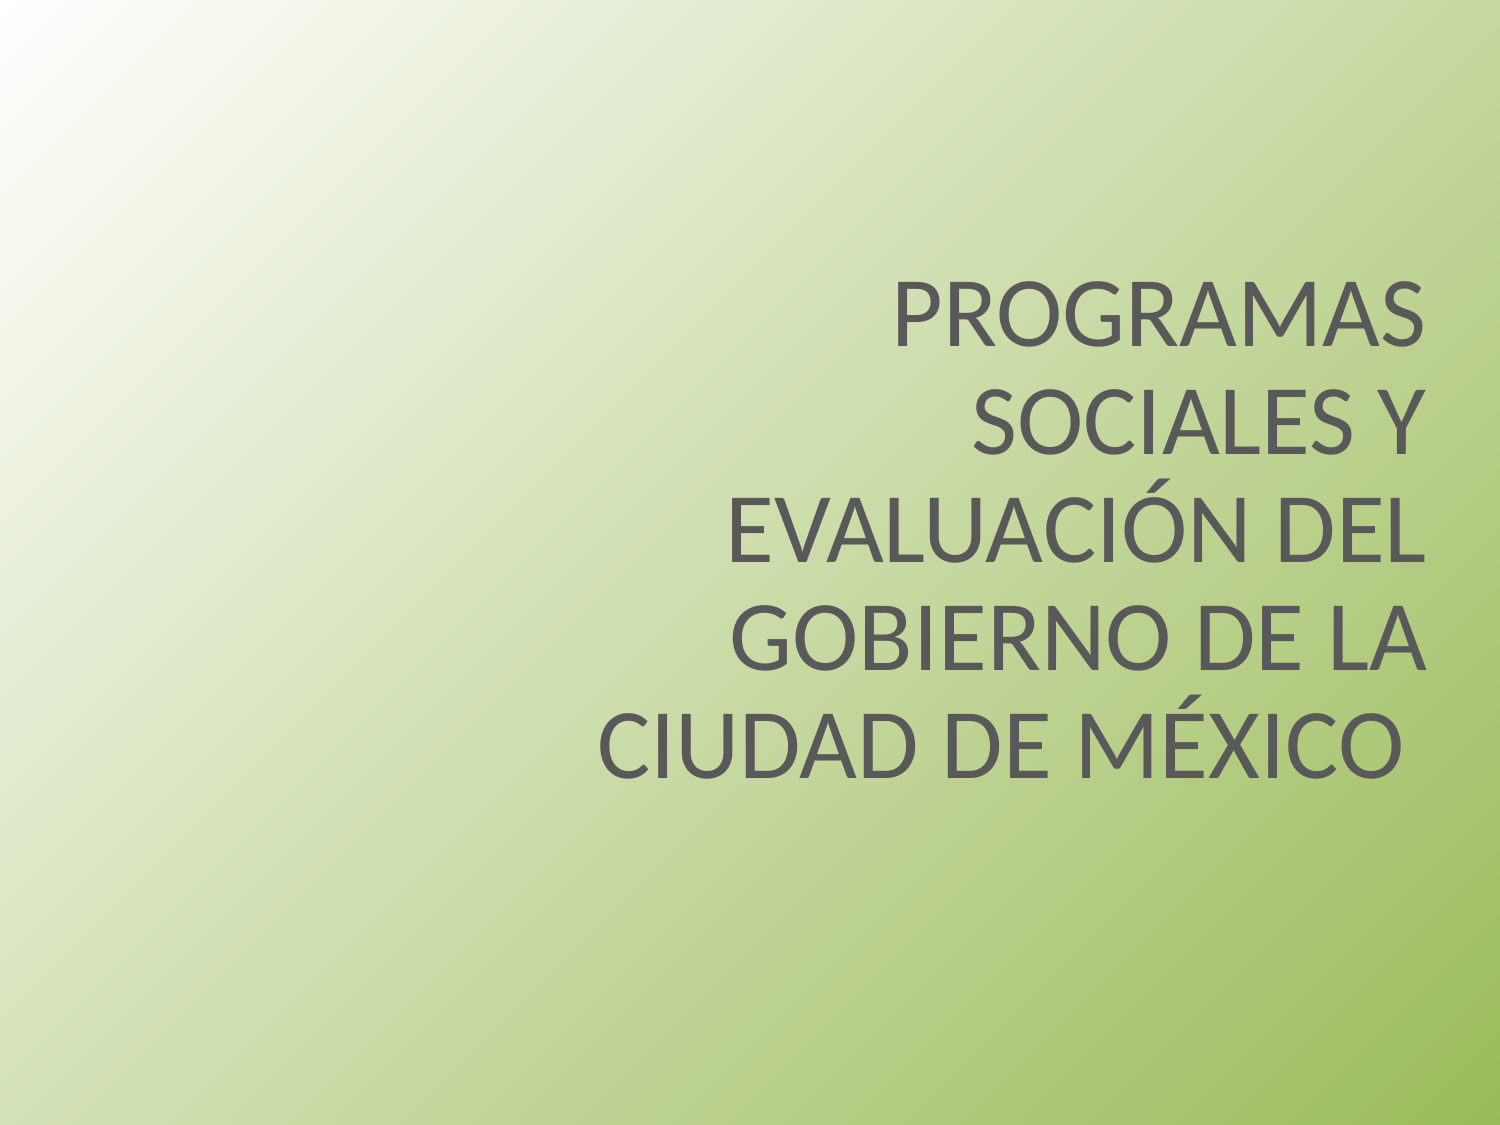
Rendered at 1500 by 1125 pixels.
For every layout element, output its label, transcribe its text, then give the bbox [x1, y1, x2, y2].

title PROGRAMAS SOCIALES Y EVALUACIÓN DEL GOBIERNO DE LA CIUDAD DE MÉXICO [543, 283, 1443, 777]
